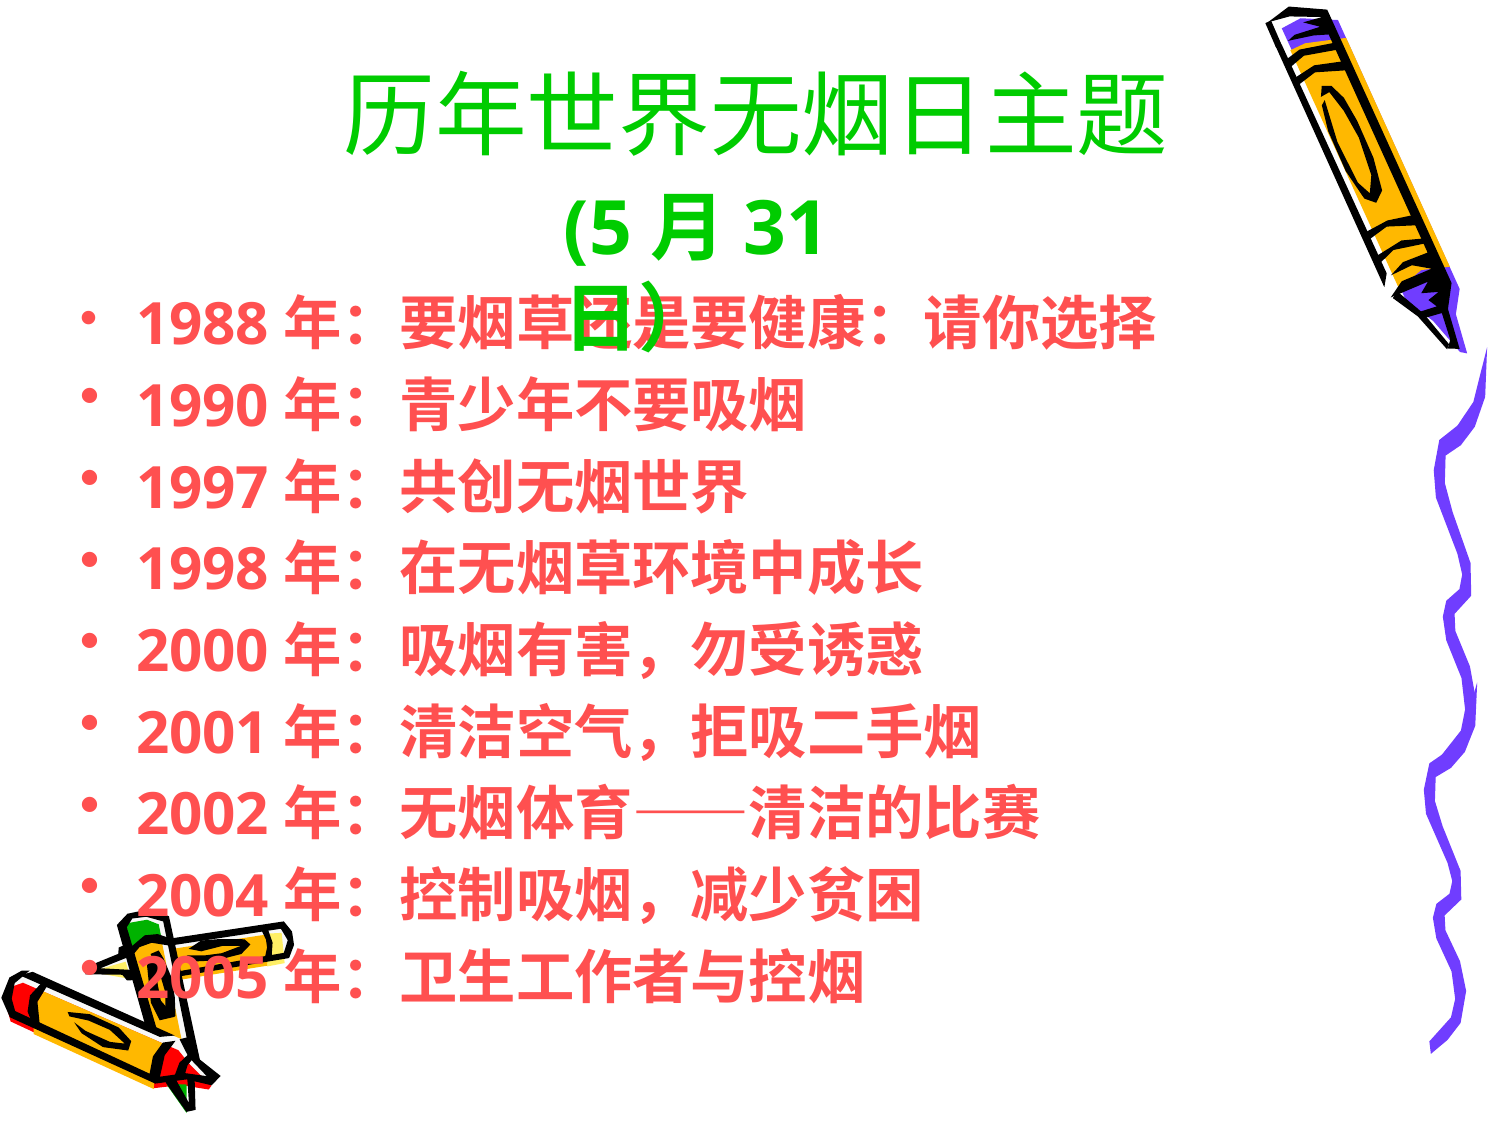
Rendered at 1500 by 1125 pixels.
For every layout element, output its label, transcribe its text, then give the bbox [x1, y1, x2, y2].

text_box (5月31日） [549, 172, 987, 368]
list 1988年：要烟草还是要健康：请你选择 1990年：青少年不要吸烟 1997年：共创无烟世界 1998年：在无烟草环境中成长 2000年：吸烟有害，勿受诱惑 2001年：清洁空气，拒吸二手烟 2002年：无烟体育——清洁的比赛 2004年：控制吸烟，减少贫困 2005年：卫生工作者与控烟 [64, 278, 1453, 1048]
title 历年世界无烟日主题 [300, 0, 1212, 175]
